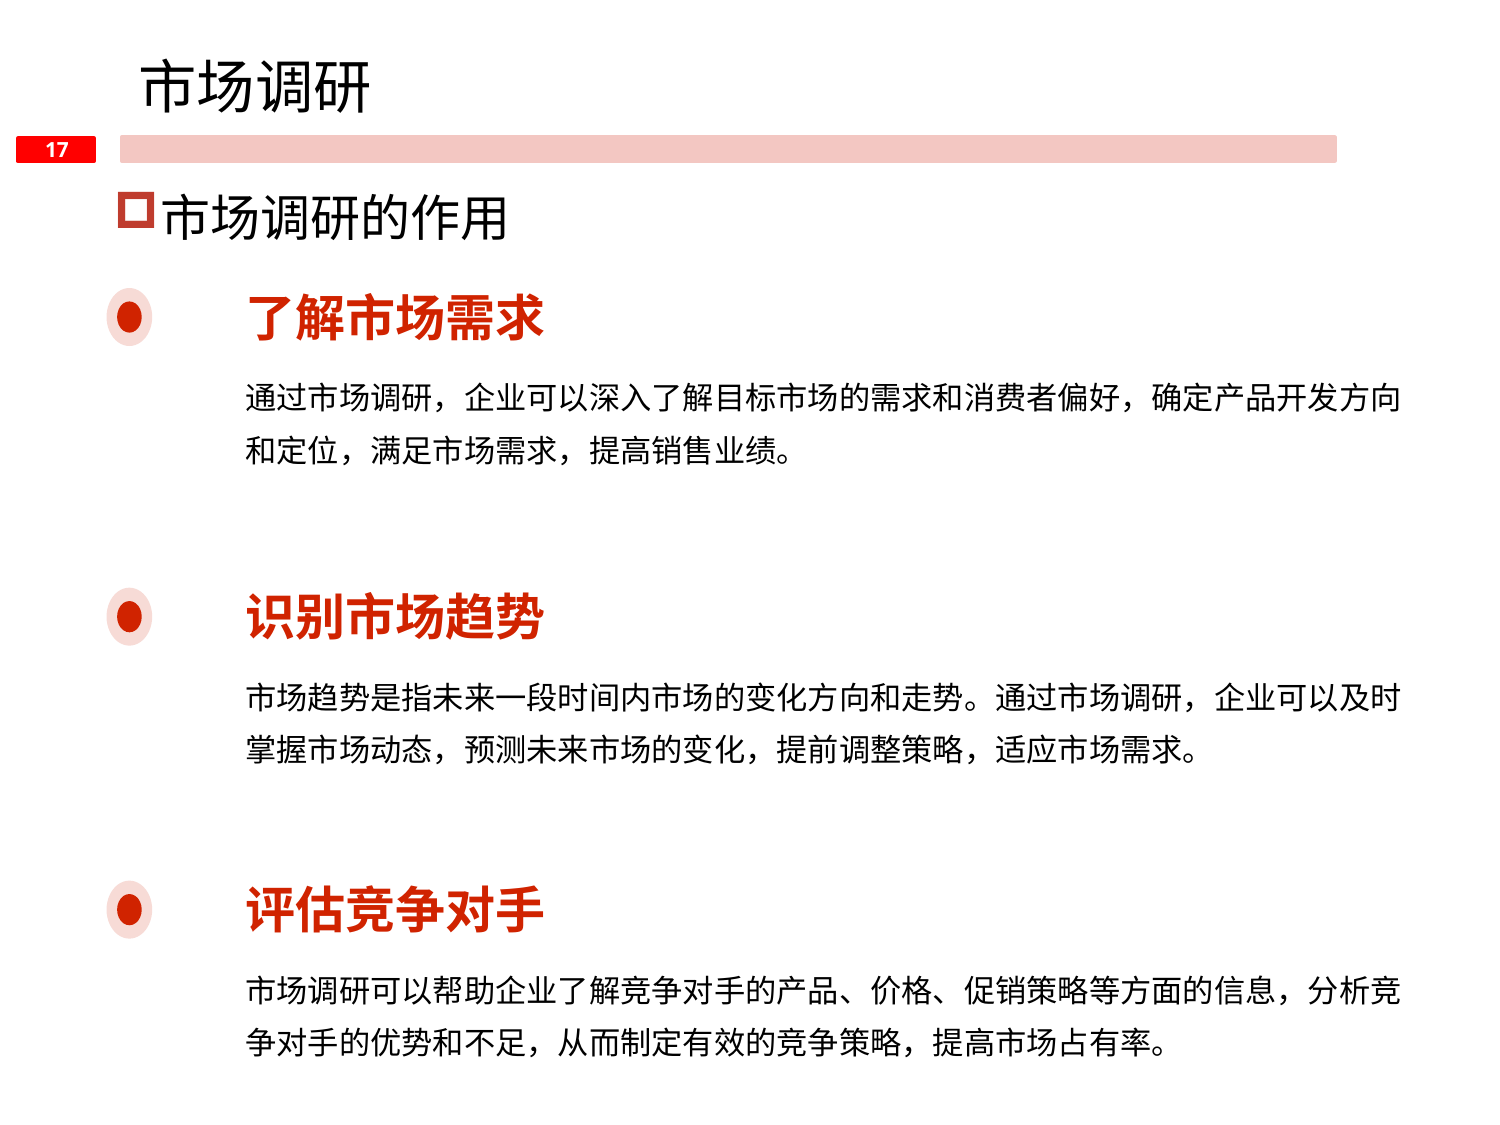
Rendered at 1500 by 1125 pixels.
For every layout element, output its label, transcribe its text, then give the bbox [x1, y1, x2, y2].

text_box [17, 129, 97, 189]
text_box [106, 587, 153, 646]
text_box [106, 287, 153, 347]
text_box 市场调研的作用 [99, 179, 1084, 274]
text_box 通过市场调研，企业可以深入了解目标市场的需求和消费者偏好，确定产品开发方向和定位，满足市场需求，提高销售业绩。 [245, 363, 1404, 489]
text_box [106, 880, 153, 939]
text_box 评估竞争对手 [245, 847, 1401, 939]
text_box 了解市场需求 [245, 254, 1401, 346]
text_box 市场调研 [123, 42, 958, 128]
text_box 识别市场趋势 [245, 554, 1401, 646]
text_box 市场调研可以帮助企业了解竞争对手的产品、价格、促销策略等方面的信息，分析竞争对手的优势和不足，从而制定有效的竞争策略，提高市场占有率。 [245, 956, 1404, 1082]
text_box 市场趋势是指未来一段时间内市场的变化方向和走势。通过市场调研，企业可以及时掌握市场动态，预测未来市场的变化，提前调整策略，适应市场需求。 [245, 663, 1404, 789]
